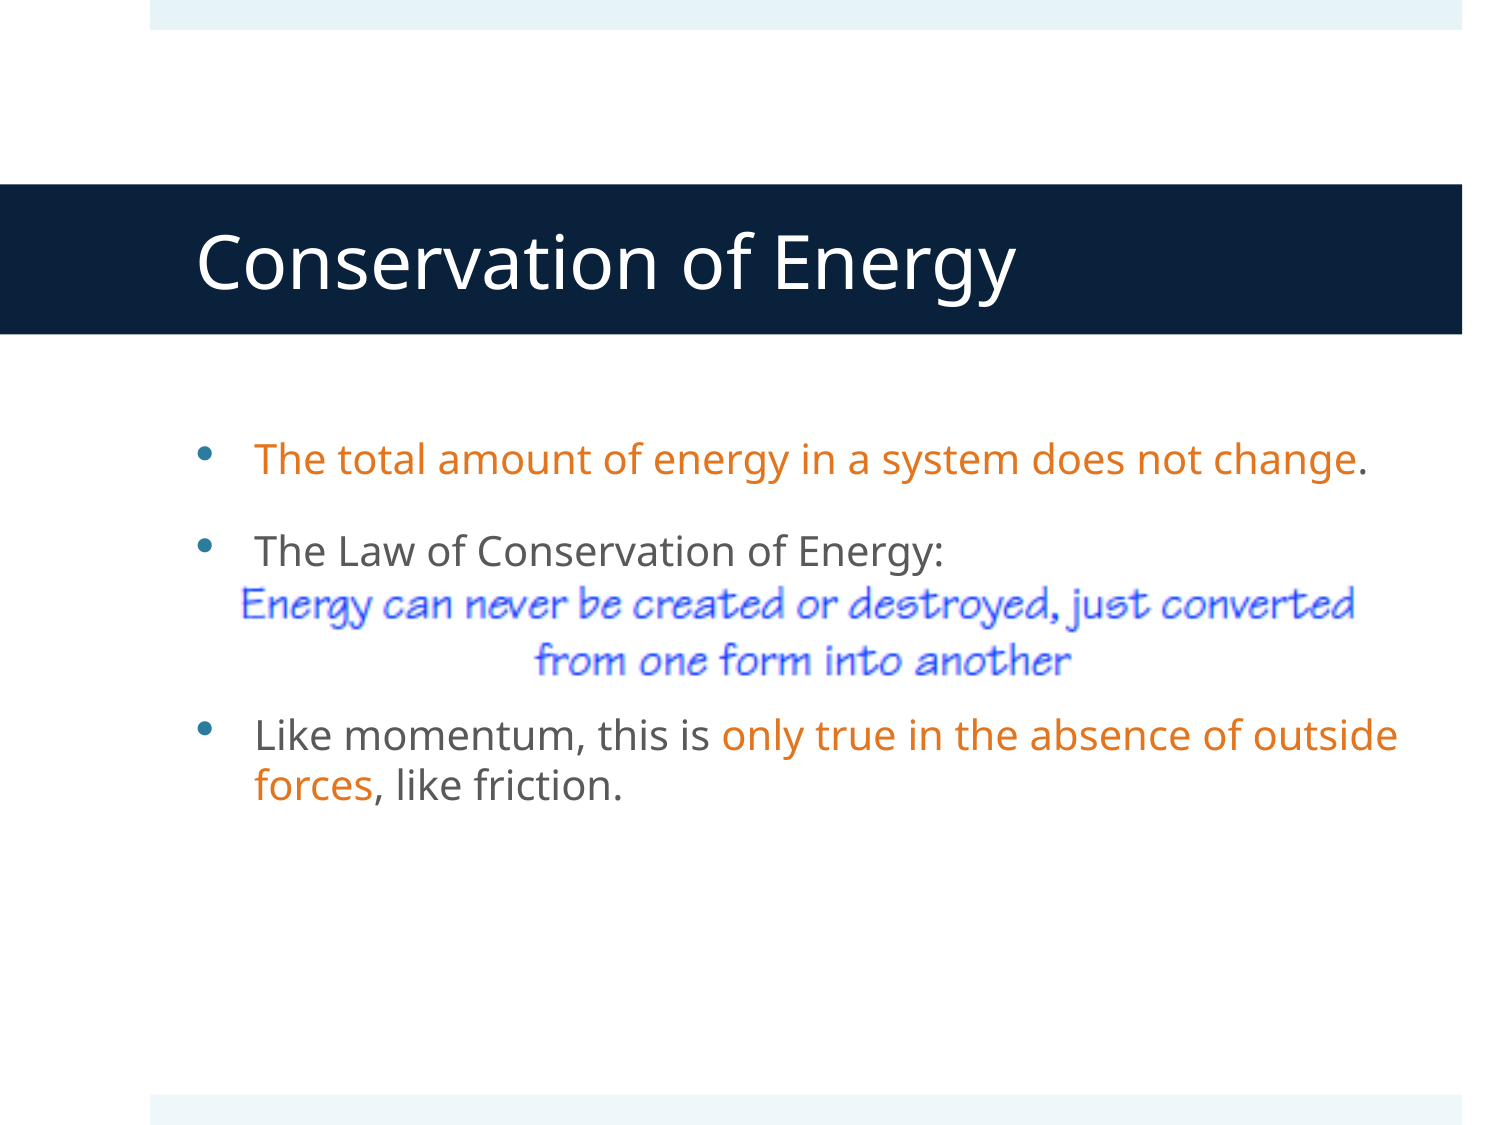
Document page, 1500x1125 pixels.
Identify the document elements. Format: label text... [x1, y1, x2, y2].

list The total amount of energy in a system does not change. The Law of Conservation of Energy: Like momentum, this is only true in the absence of outside forces, like friction. [182, 425, 1432, 1028]
title Conservation of Energy [0, 184, 1463, 335]
picture [234, 575, 1373, 696]
